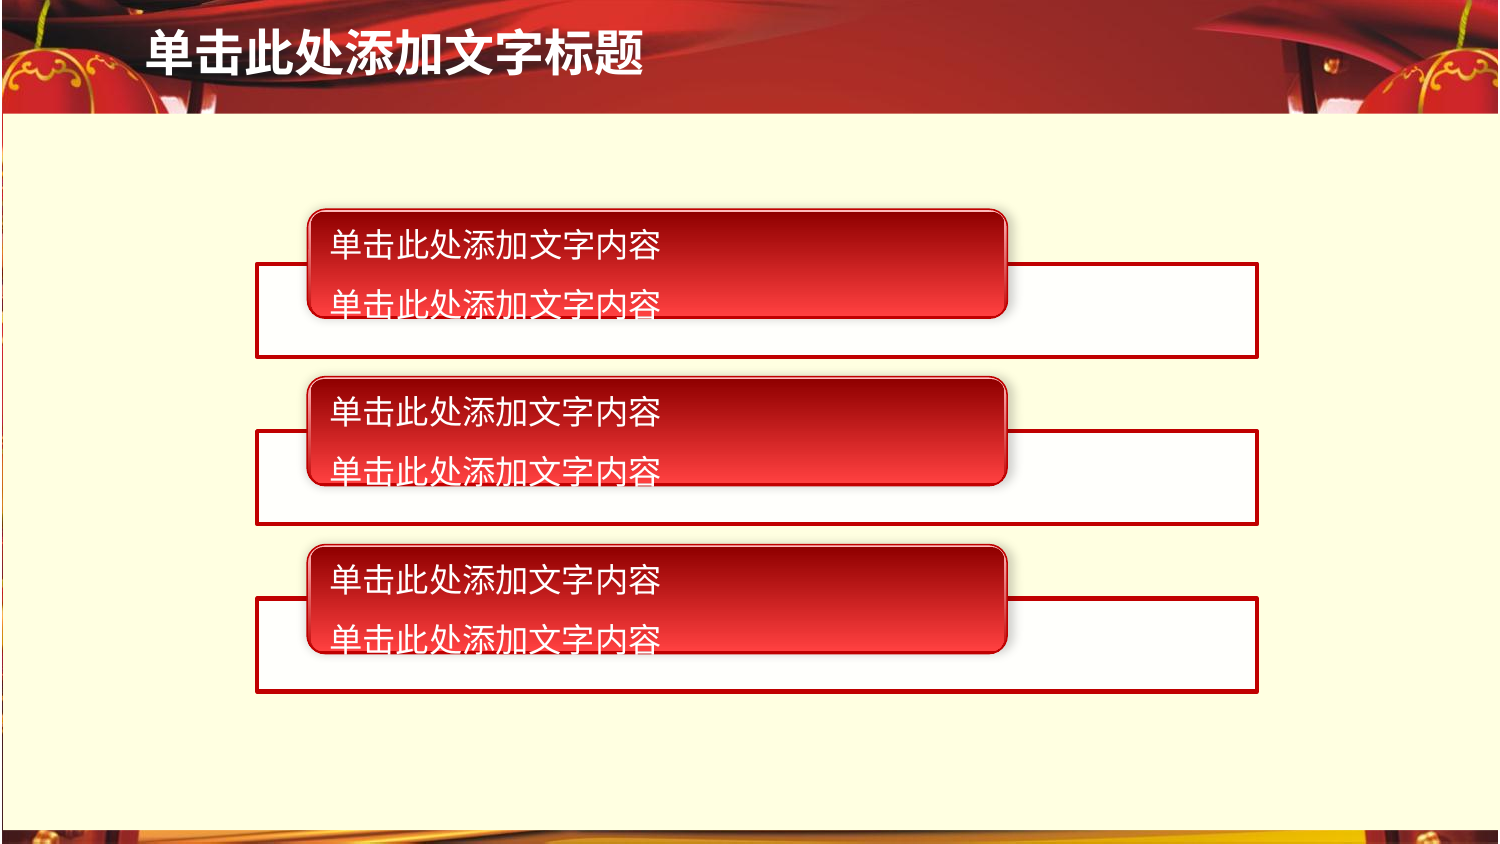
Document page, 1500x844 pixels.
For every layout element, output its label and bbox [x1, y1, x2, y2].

text_box [257, 598, 1258, 692]
picture [2, 0, 1498, 844]
text_box [307, 544, 1008, 654]
text_box [257, 431, 1258, 525]
text_box [307, 376, 1008, 486]
text_box [257, 263, 1258, 357]
text_box [307, 209, 1008, 319]
